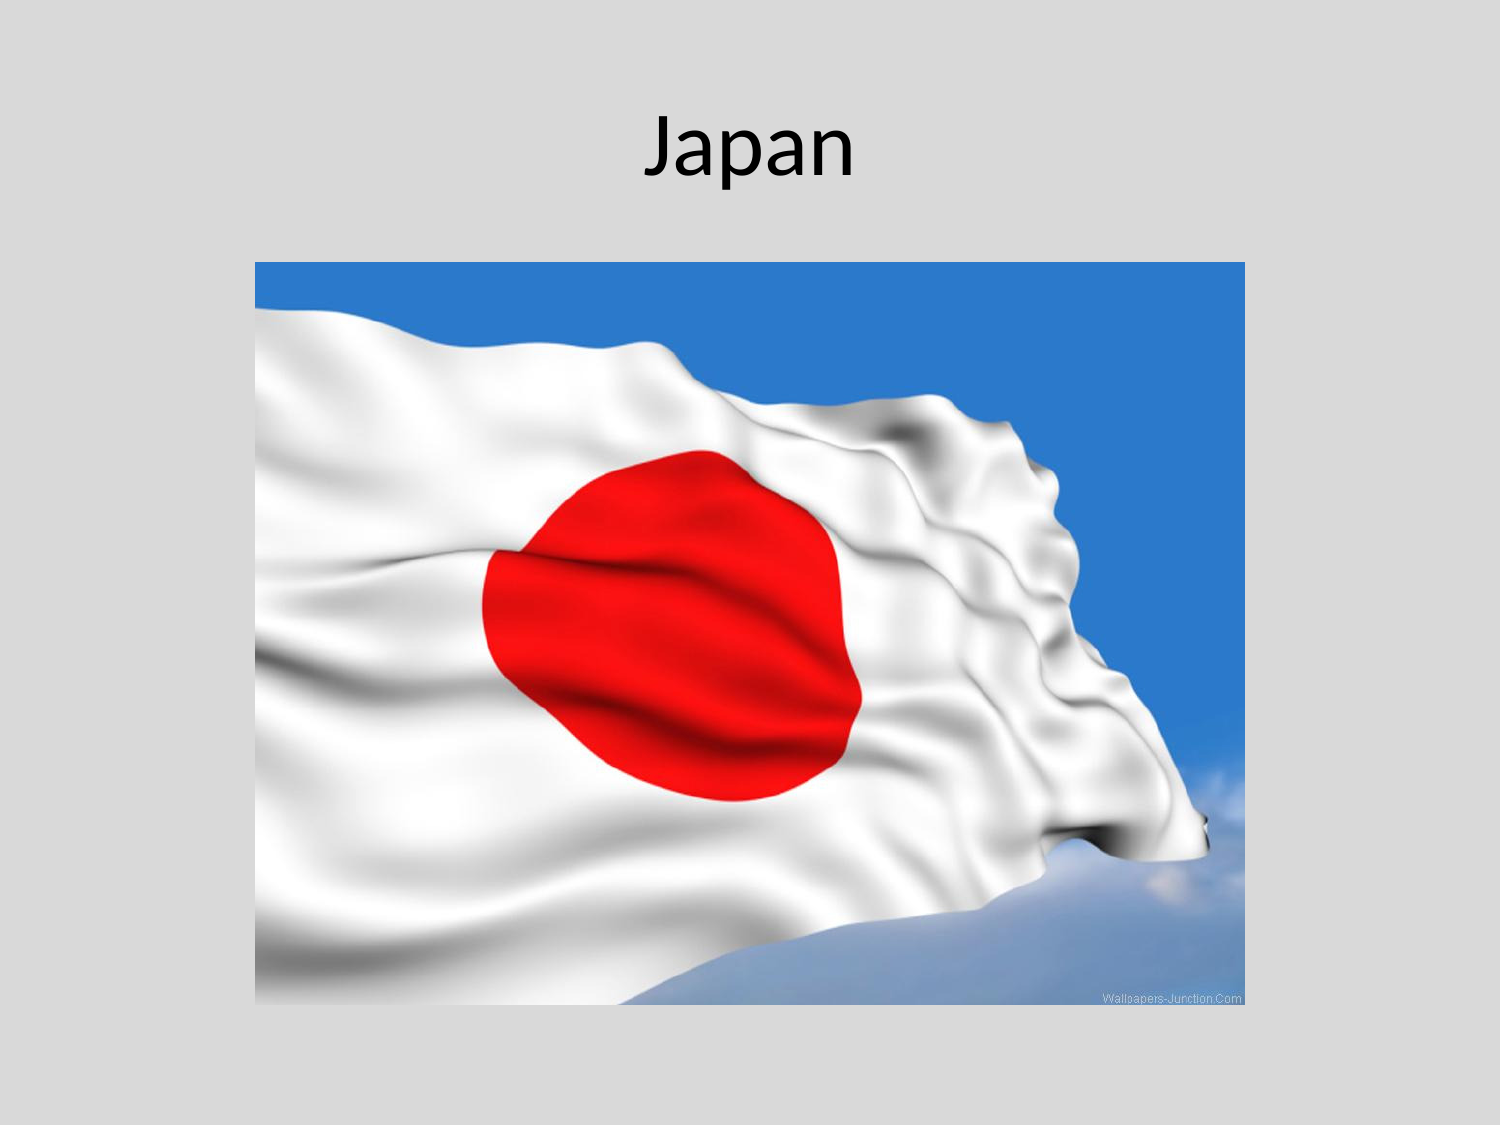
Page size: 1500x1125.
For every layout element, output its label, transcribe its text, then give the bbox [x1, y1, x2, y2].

title Japan [75, 45, 1425, 233]
picture [254, 262, 1246, 1006]
